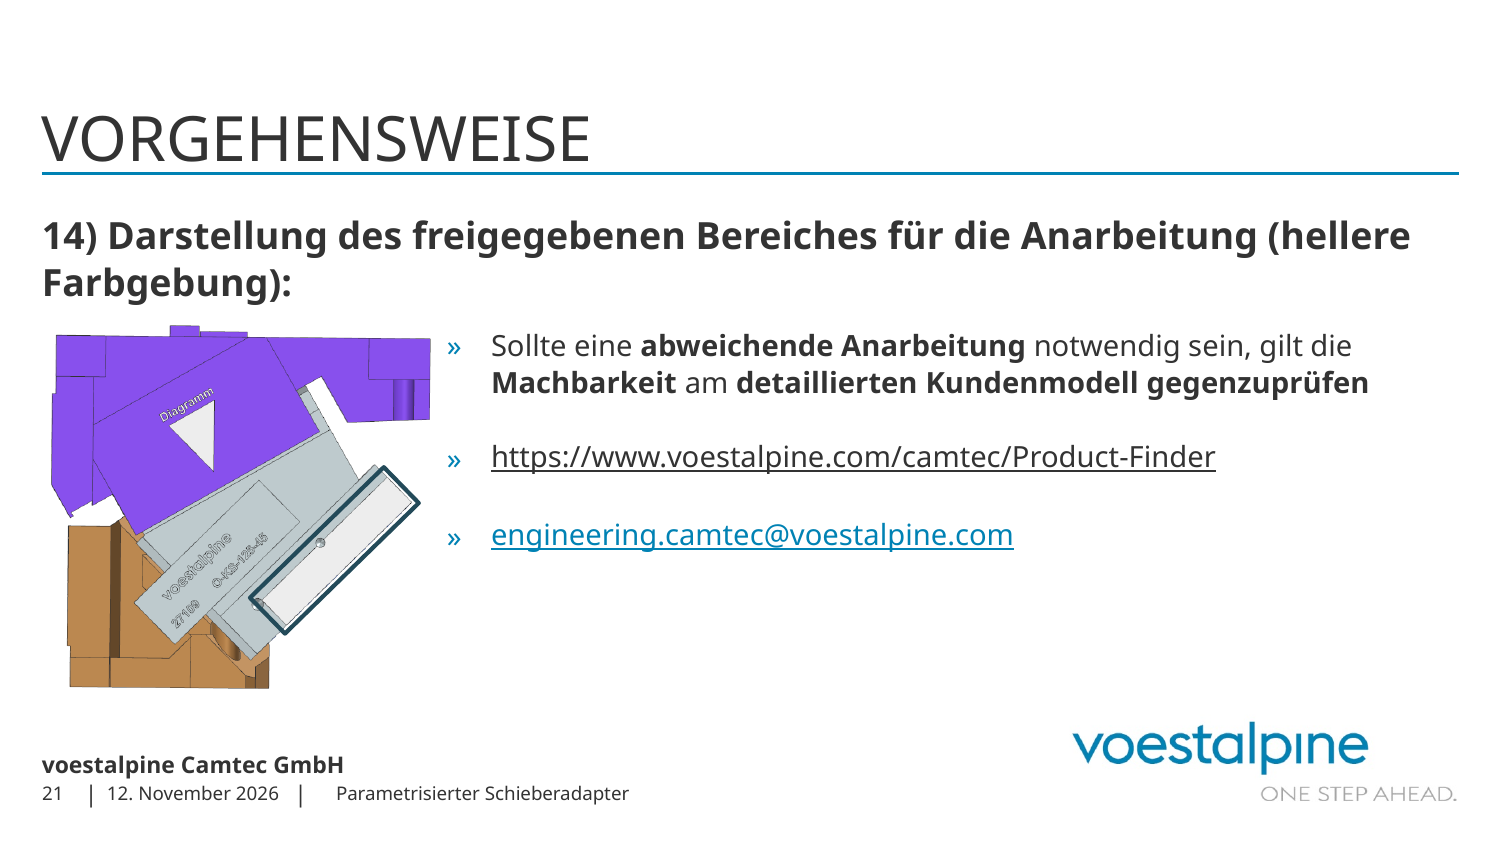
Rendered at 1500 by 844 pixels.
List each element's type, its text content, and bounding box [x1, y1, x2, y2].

picture [1052, 700, 1500, 844]
footer Parametrisierter Schieberadapter [321, 772, 1005, 818]
slide_number 11. März 2025 [89, 772, 297, 818]
title VORGEHENSWEISE [41, 28, 1459, 175]
text_box Sollte eine abweichende Anarbeitung notwendig sein, gilt die Machbarkeit am detaillierten Kundenmodell gegenzuprüfen https://www.voestalpine.com/camtec/Product-Finder engineering.camtec@voestalpine.com [446, 325, 1406, 764]
list 14) Darstellung des freigegebenen Bereiches für die Anarbeitung (hellere Farbgebung): [41, 209, 1459, 709]
slide_number 21 [41, 772, 89, 818]
picture [41, 316, 442, 699]
